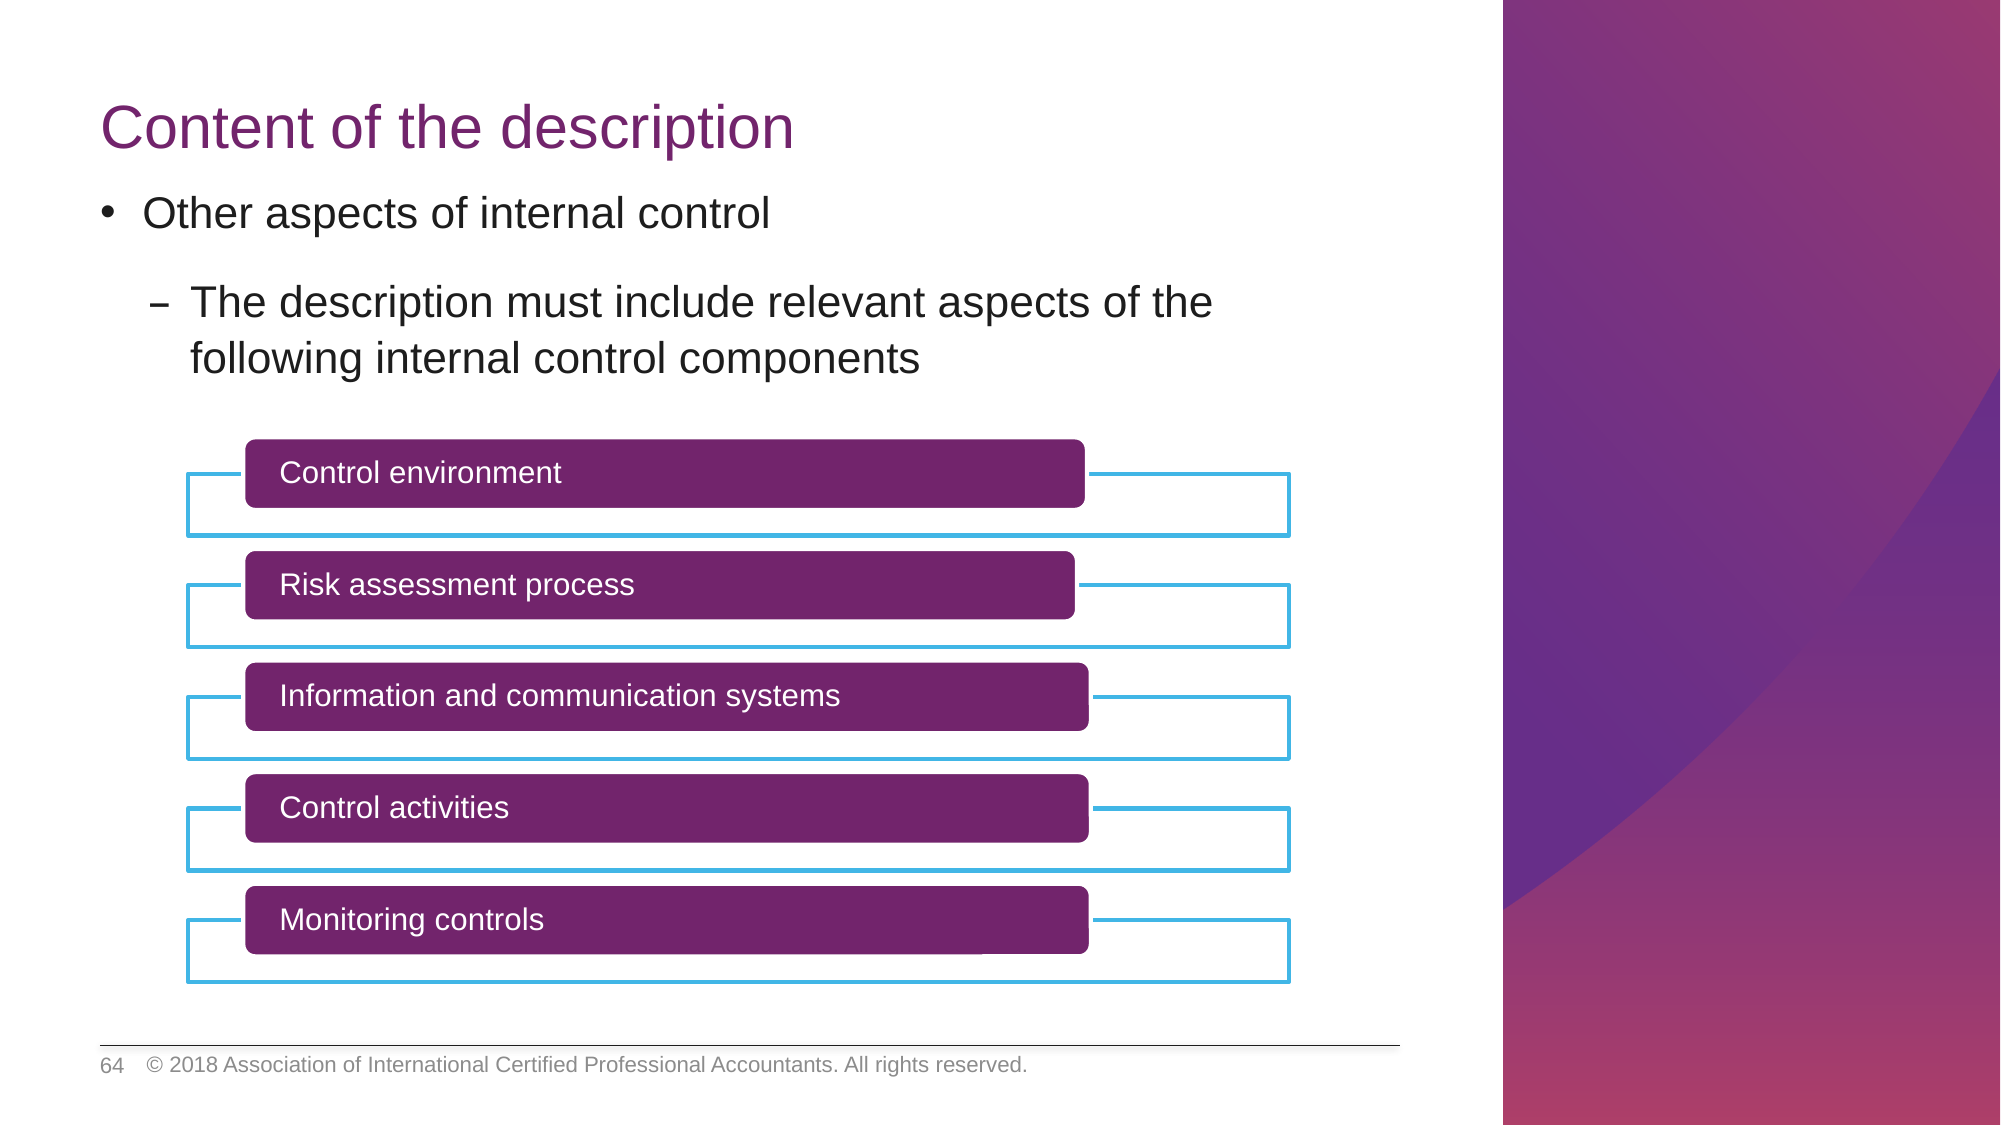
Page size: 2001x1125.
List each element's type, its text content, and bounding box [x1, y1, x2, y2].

footer © 2018 Association of International Certified Professional Accountants. All rights reserved. [147, 1050, 1400, 1111]
list Other aspects of internal control The description must include relevant aspects of the following internal control components [100, 182, 1401, 915]
slide_number 64 [99, 1050, 147, 1111]
title Content of the description [100, 31, 1401, 161]
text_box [187, 418, 1290, 1001]
picture [1503, 0, 2001, 1125]
